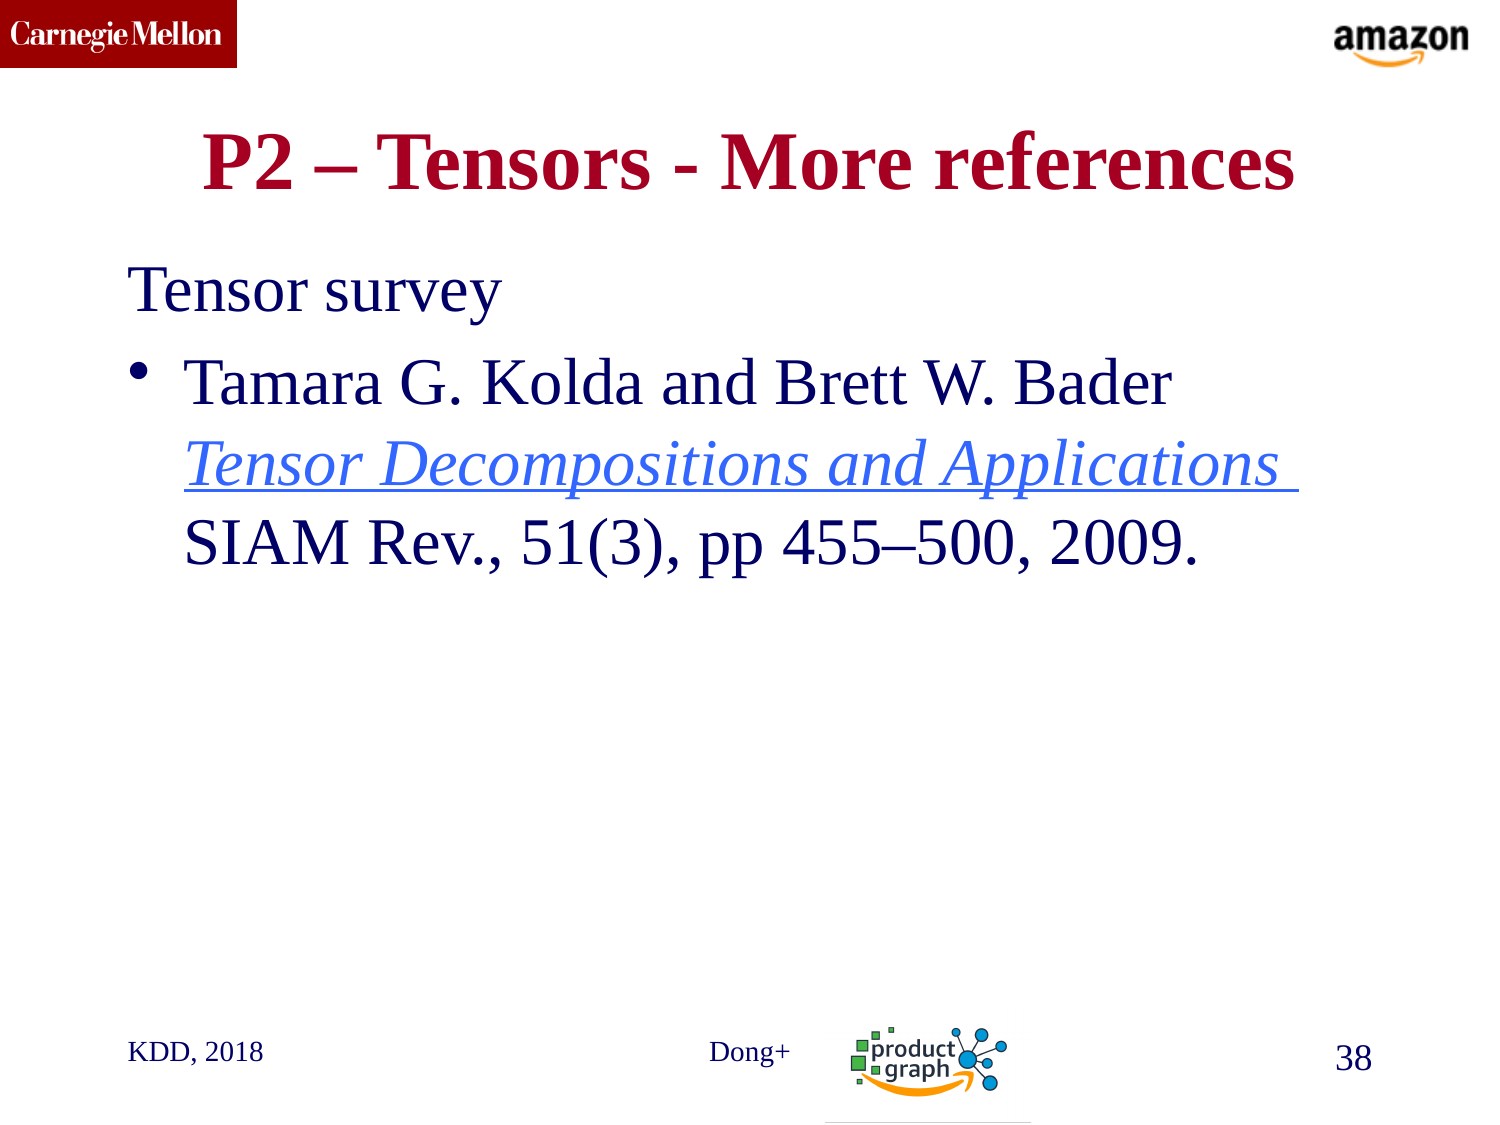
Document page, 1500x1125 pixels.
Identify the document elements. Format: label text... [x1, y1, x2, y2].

list Tensor survey Tamara G. Kolda and Brett W. Bader Tensor Decompositions and Applications SIAM Rev., 51(3), pp 455–500, 2009. [112, 237, 1388, 1001]
picture [0, 0, 237, 68]
picture [1322, 4, 1484, 88]
title P2 – Tensors - More references [112, 99, 1388, 213]
footer Dong+ [512, 1024, 988, 1101]
slide_number KDD, 2018 [112, 1024, 426, 1101]
slide_number 38 [1074, 1024, 1388, 1101]
